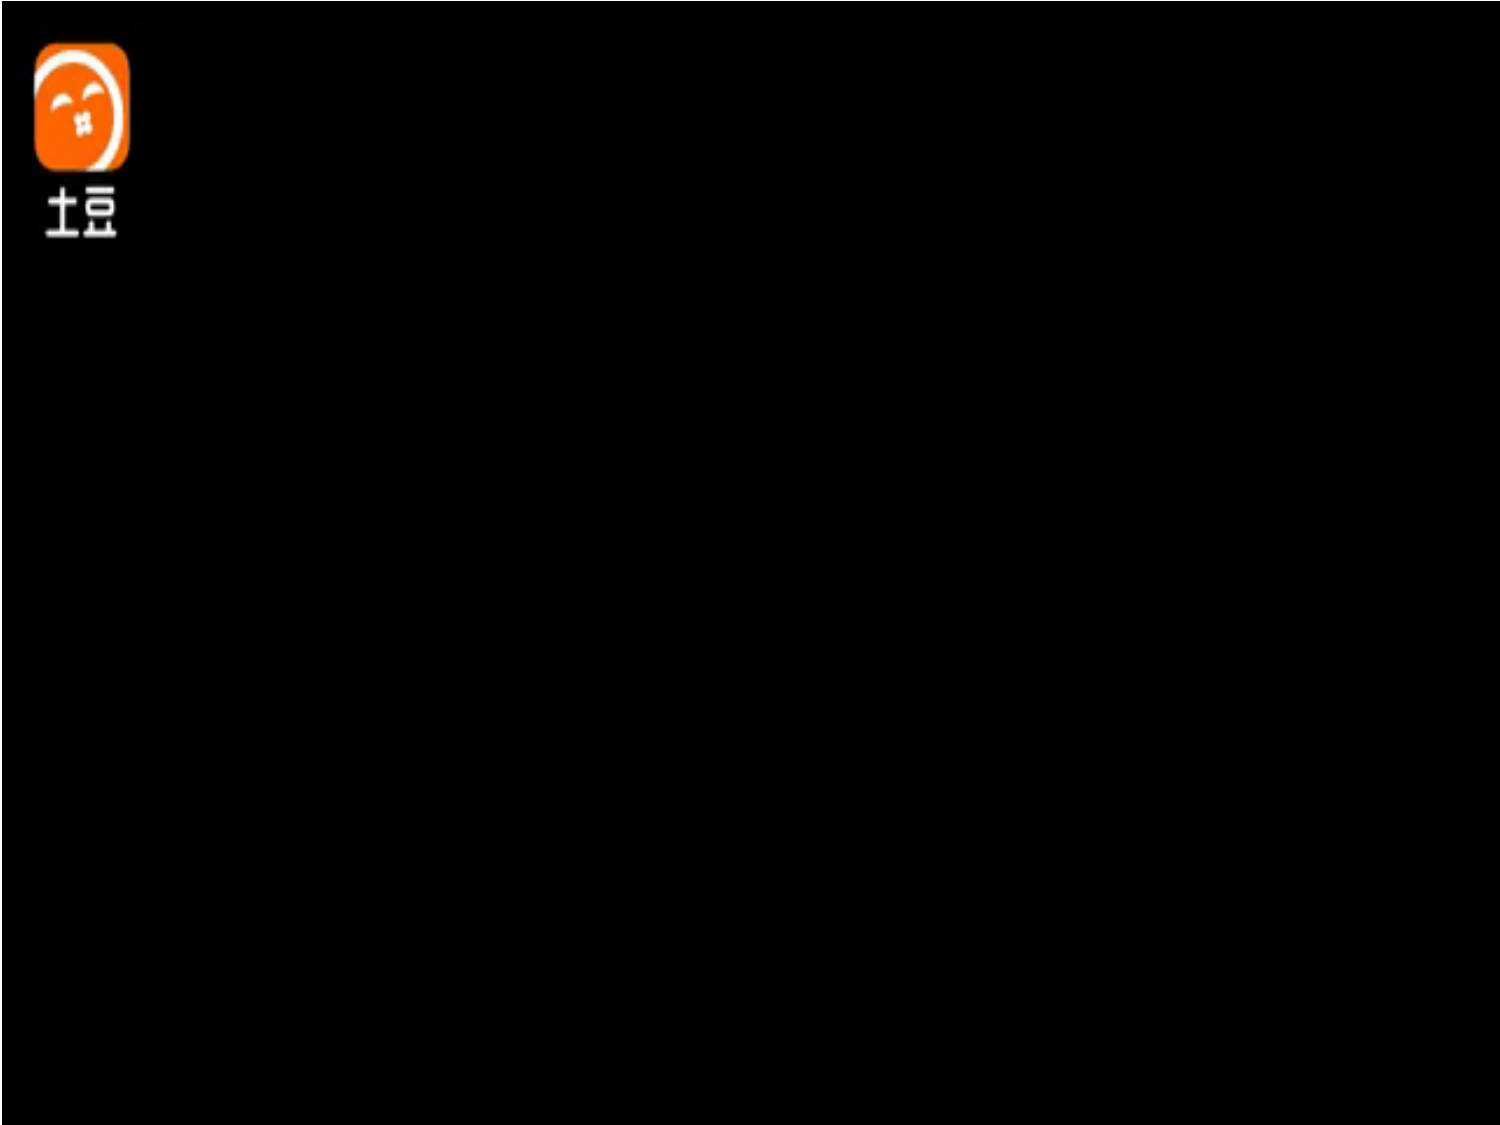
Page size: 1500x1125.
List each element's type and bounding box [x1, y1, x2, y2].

text_box [1, 0, 1500, 1125]
